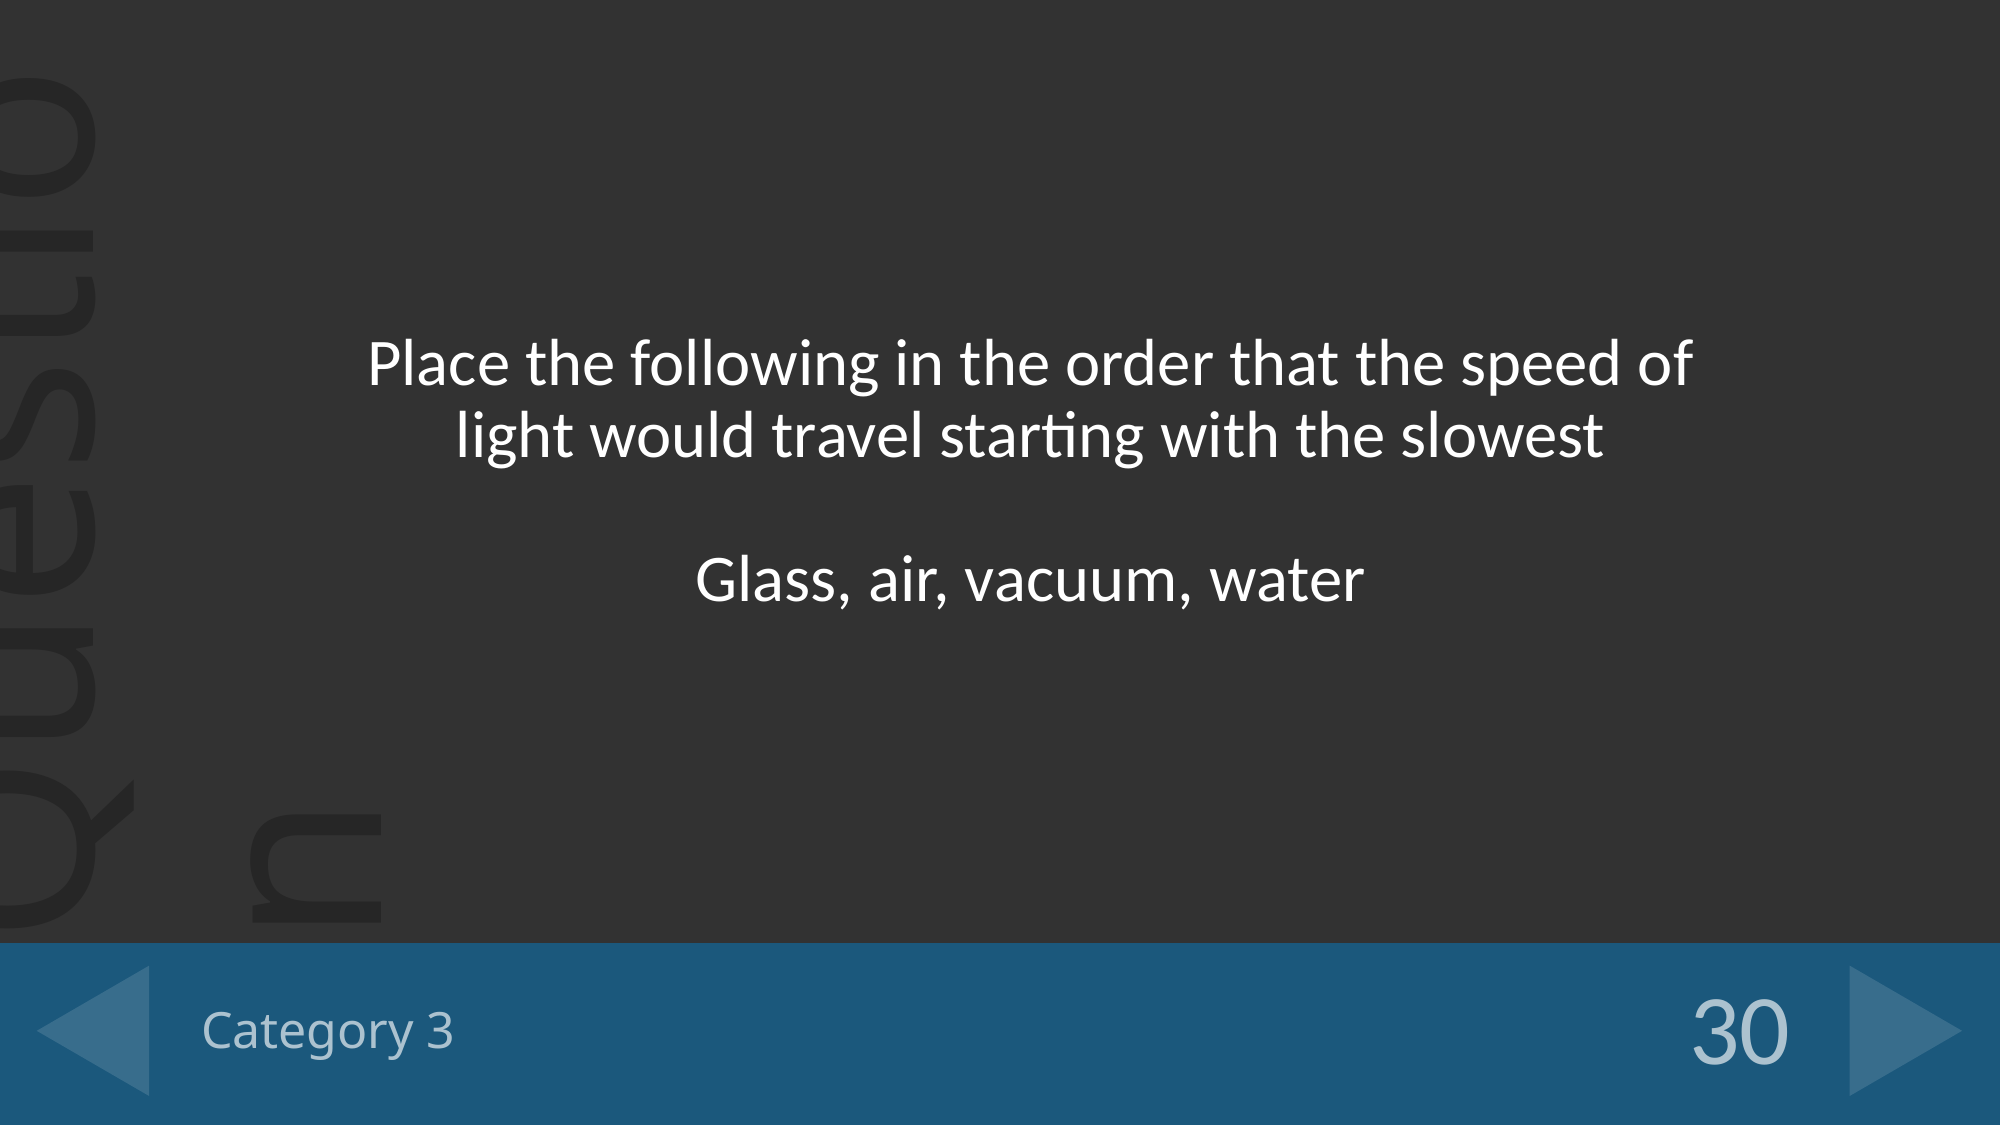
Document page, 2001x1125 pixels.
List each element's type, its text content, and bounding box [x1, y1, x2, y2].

title Category 3 [185, 967, 1494, 1097]
list Place the following in the order that the speed of light would travel starting with the slowest Glass, air, vacuum, water [302, 307, 1760, 636]
list 30 [1494, 967, 1806, 1097]
